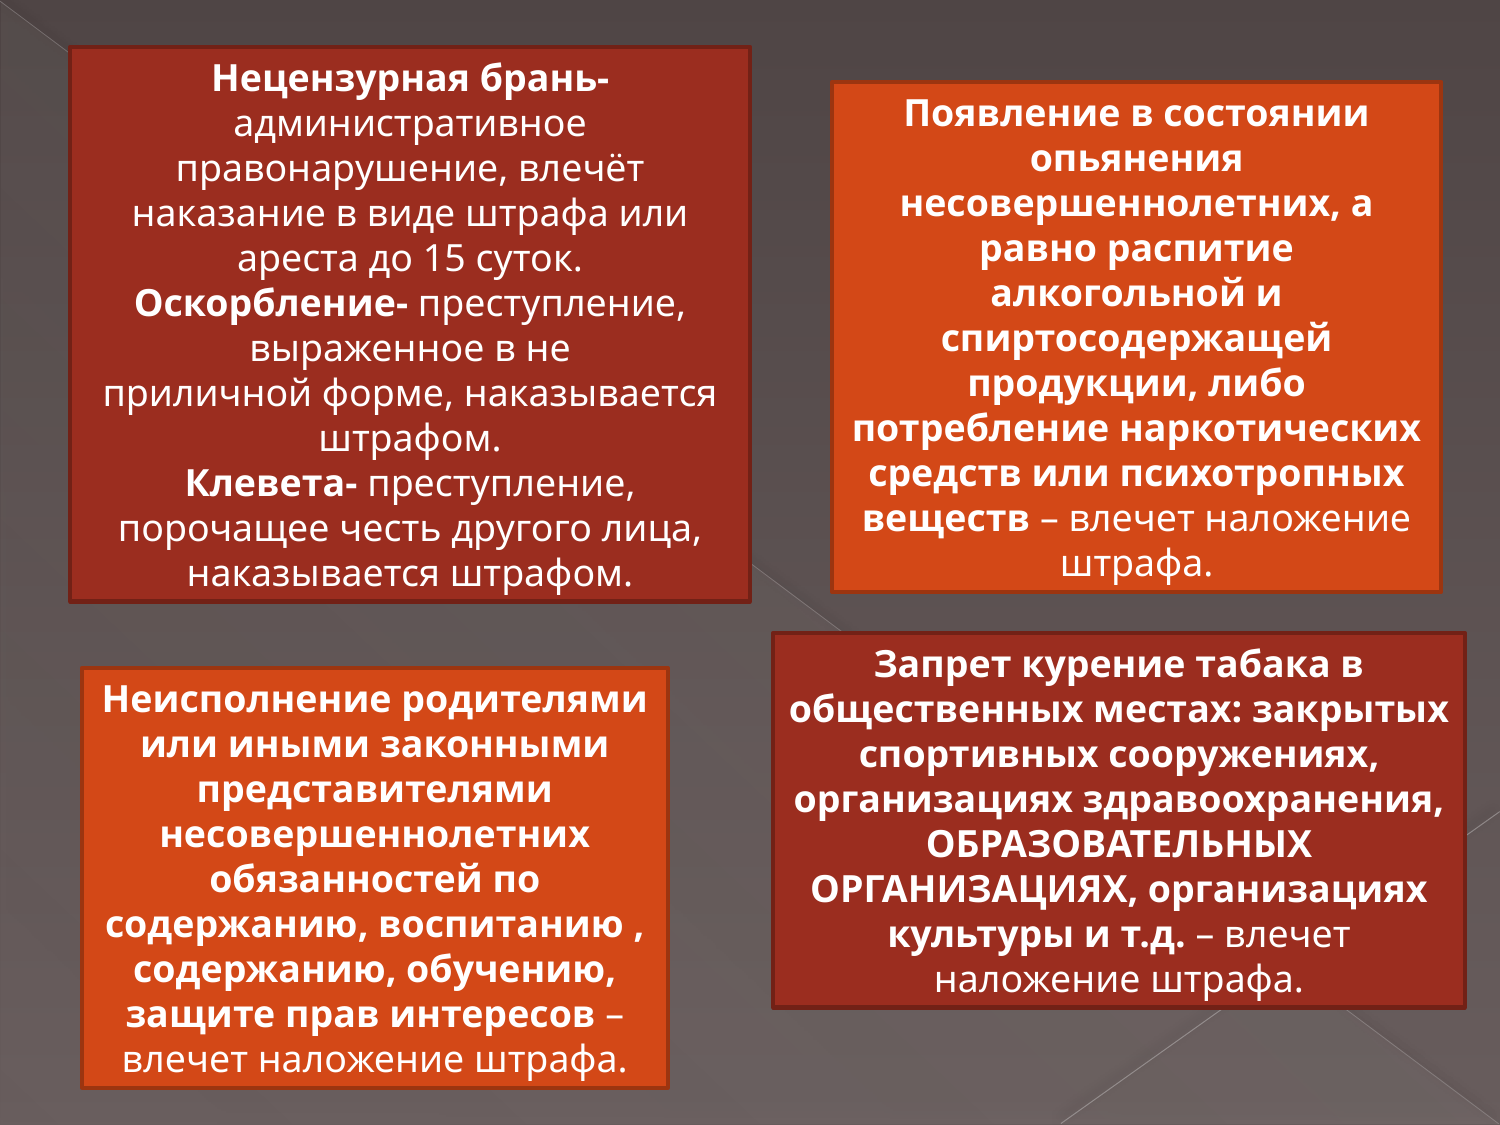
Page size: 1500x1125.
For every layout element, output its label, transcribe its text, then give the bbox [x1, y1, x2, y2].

text_box Неисполнение родителями или иными законными представителями несовершеннолетних обязанностей по содержанию, воспитанию , содержанию, обучению, защите прав интересов – влечет наложение штрафа. [80, 666, 670, 1090]
text_box Нецензурная брань- административное правонарушение, влечёт наказание в виде штрафа или ареста до 15 суток. Оскорбление- преступление, выраженное в не приличной форме, наказывается штрафом. Клевета- преступление, порочащее честь другого лица, наказывается штрафом. [68, 45, 752, 604]
text_box Появление в состоянии опьянения несовершеннолетних, а равно распитие алкогольной и спиртосодержащей продукции, либо потребление наркотических средств или психотропных веществ – влечет наложение штрафа. [830, 80, 1443, 594]
text_box Запрет курение табака в общественных местах: закрытых спортивных сооружениях, организациях здравоохранения, ОБРАЗОВАТЕЛЬНЫХ ОРГАНИЗАЦИЯХ, организациях культуры и т.д. – влечет наложение штрафа. [771, 631, 1467, 1010]
